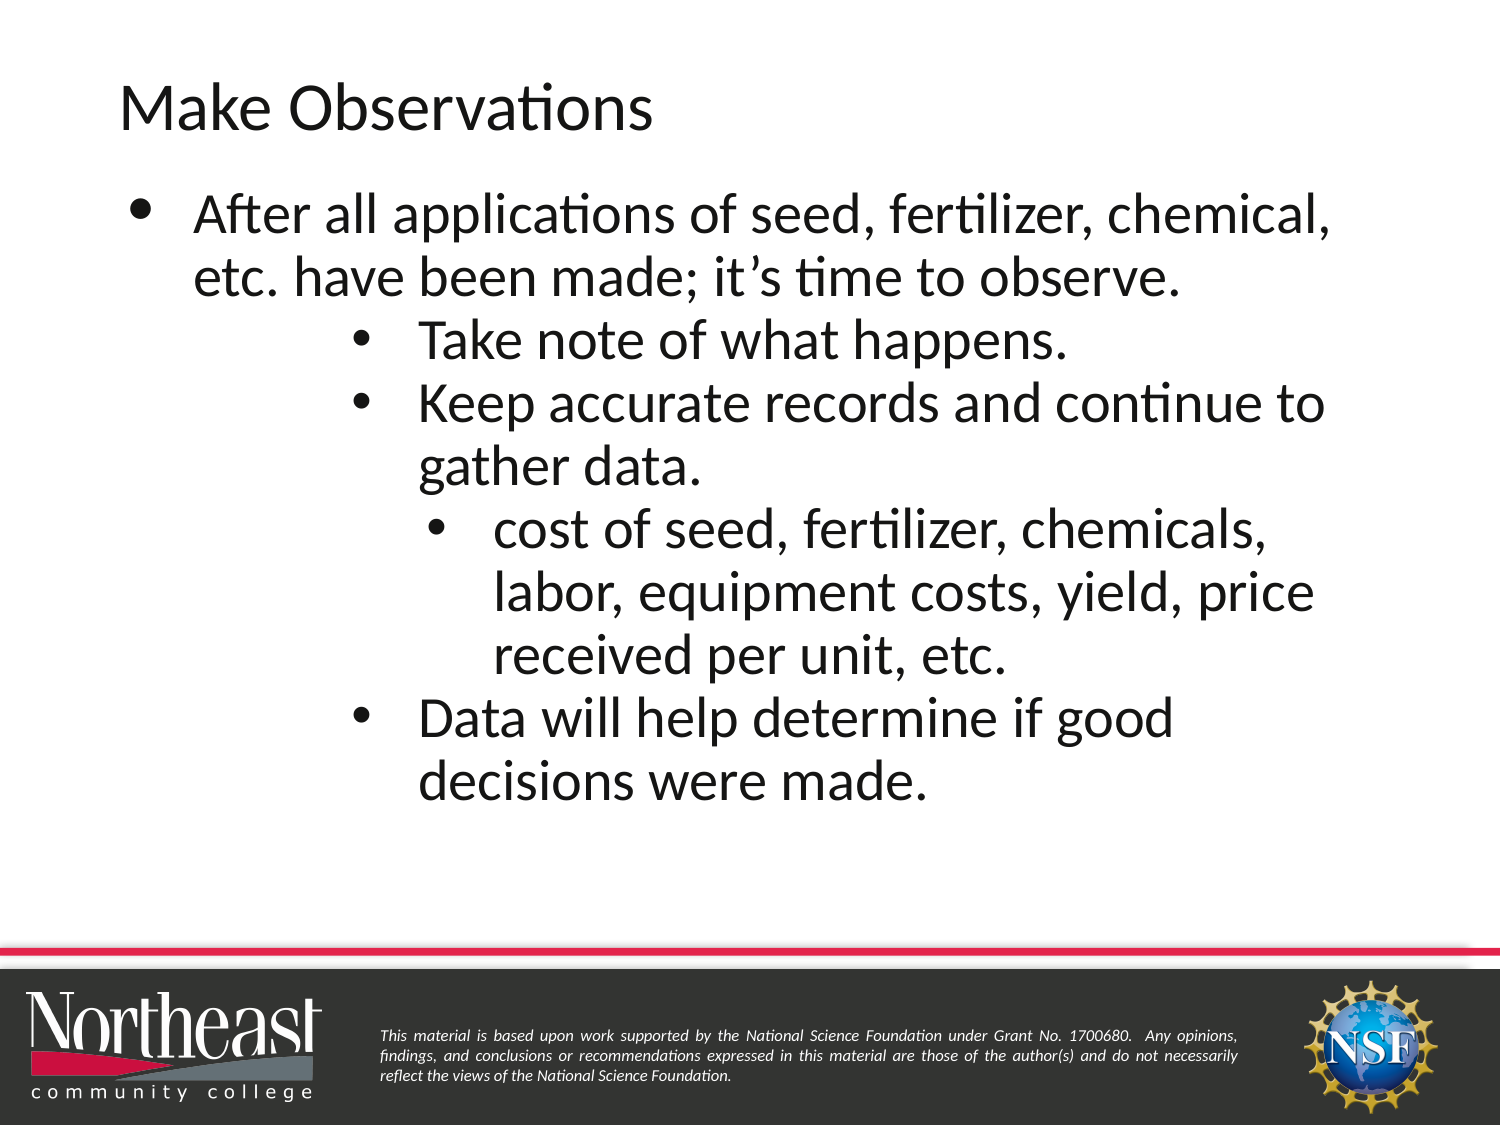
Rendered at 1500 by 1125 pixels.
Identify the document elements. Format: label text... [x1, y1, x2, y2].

picture [26, 992, 322, 1102]
title Make Observations [103, 0, 1397, 175]
picture [1302, 978, 1440, 1116]
list After all applications of seed, fertilizer, chemical, etc. have been made; it’s time to observe. Take note of what happens. Keep accurate records and continue to gather data. cost of seed, fertilizer, chemicals, labor, equipment costs, yield, price received per unit, etc. Data will help determine if good decisions were made. [103, 175, 1397, 941]
